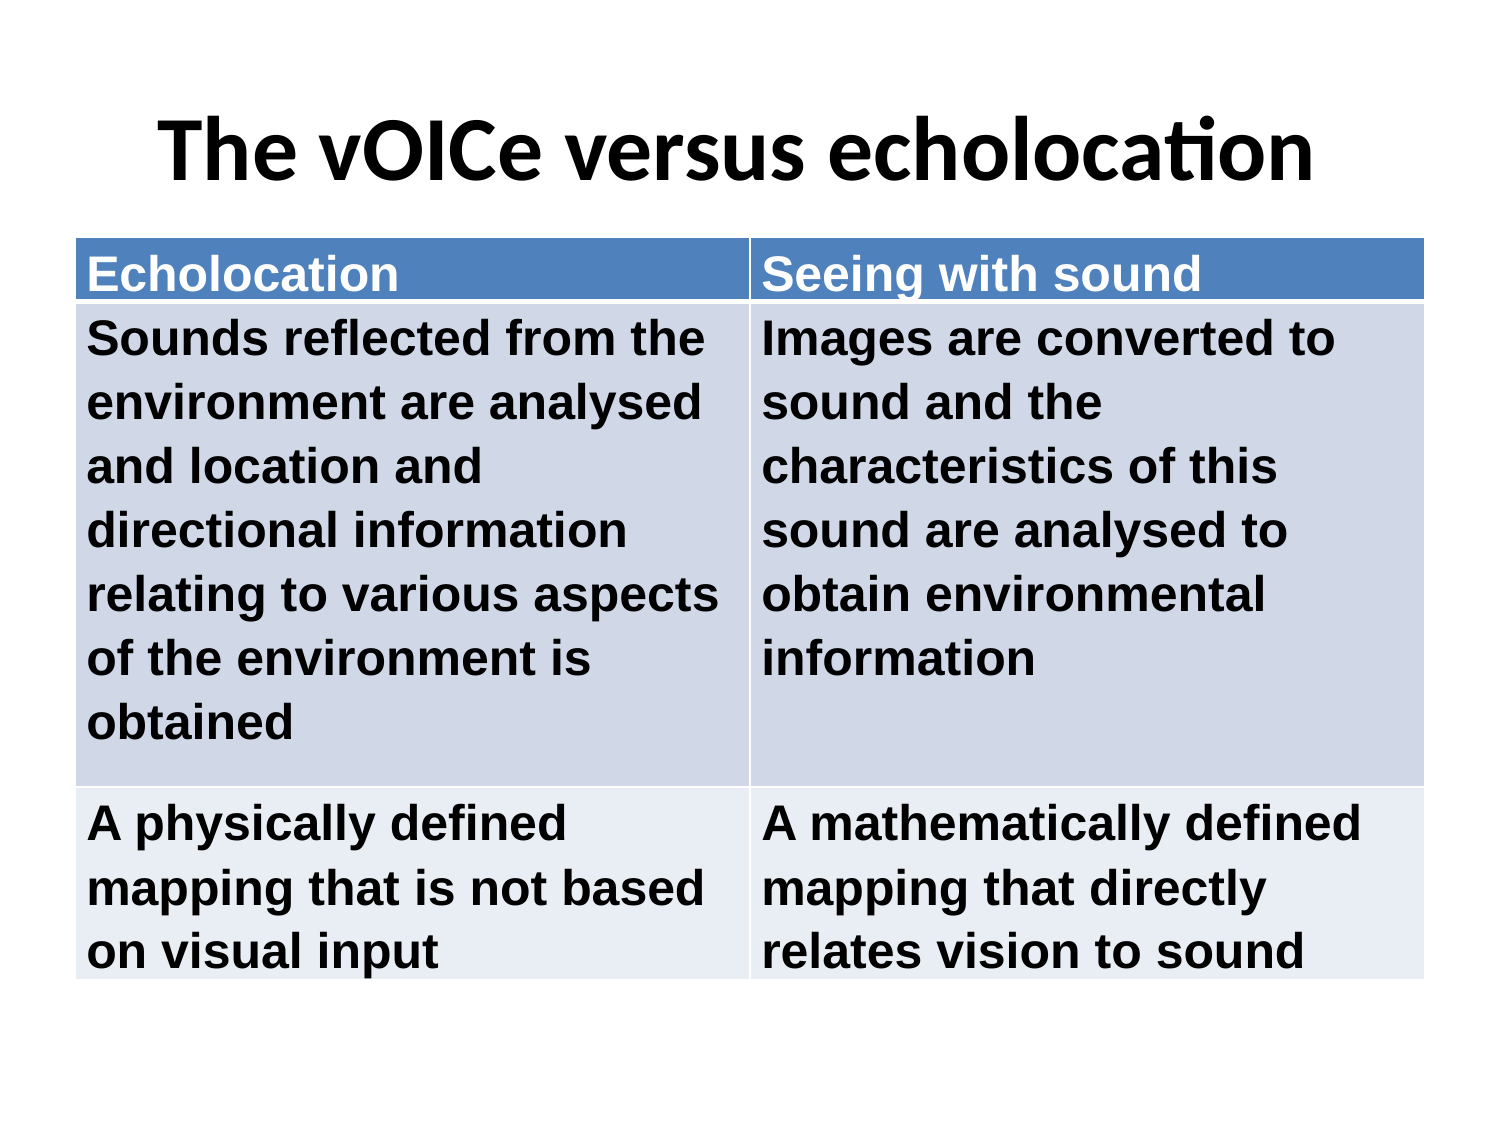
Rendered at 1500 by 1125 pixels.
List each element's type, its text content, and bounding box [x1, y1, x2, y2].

table_cell Images are converted to sound and the characteristics of this sound are analysed to obtain environmental information [751, 304, 1424, 786]
table_cell A physically defined mapping that is not based on visual input [76, 788, 749, 979]
title The vOICe versus echolocation [62, 49, 1413, 238]
table_header Seeing with sound [751, 238, 1424, 299]
table_cell A mathematically defined mapping that directly relates vision to sound [751, 788, 1424, 979]
table_header Echolocation [76, 238, 749, 299]
table_cell Sounds reflected from the environment are analysed and location and directional information relating to various aspects of the environment is obtained [76, 304, 749, 786]
